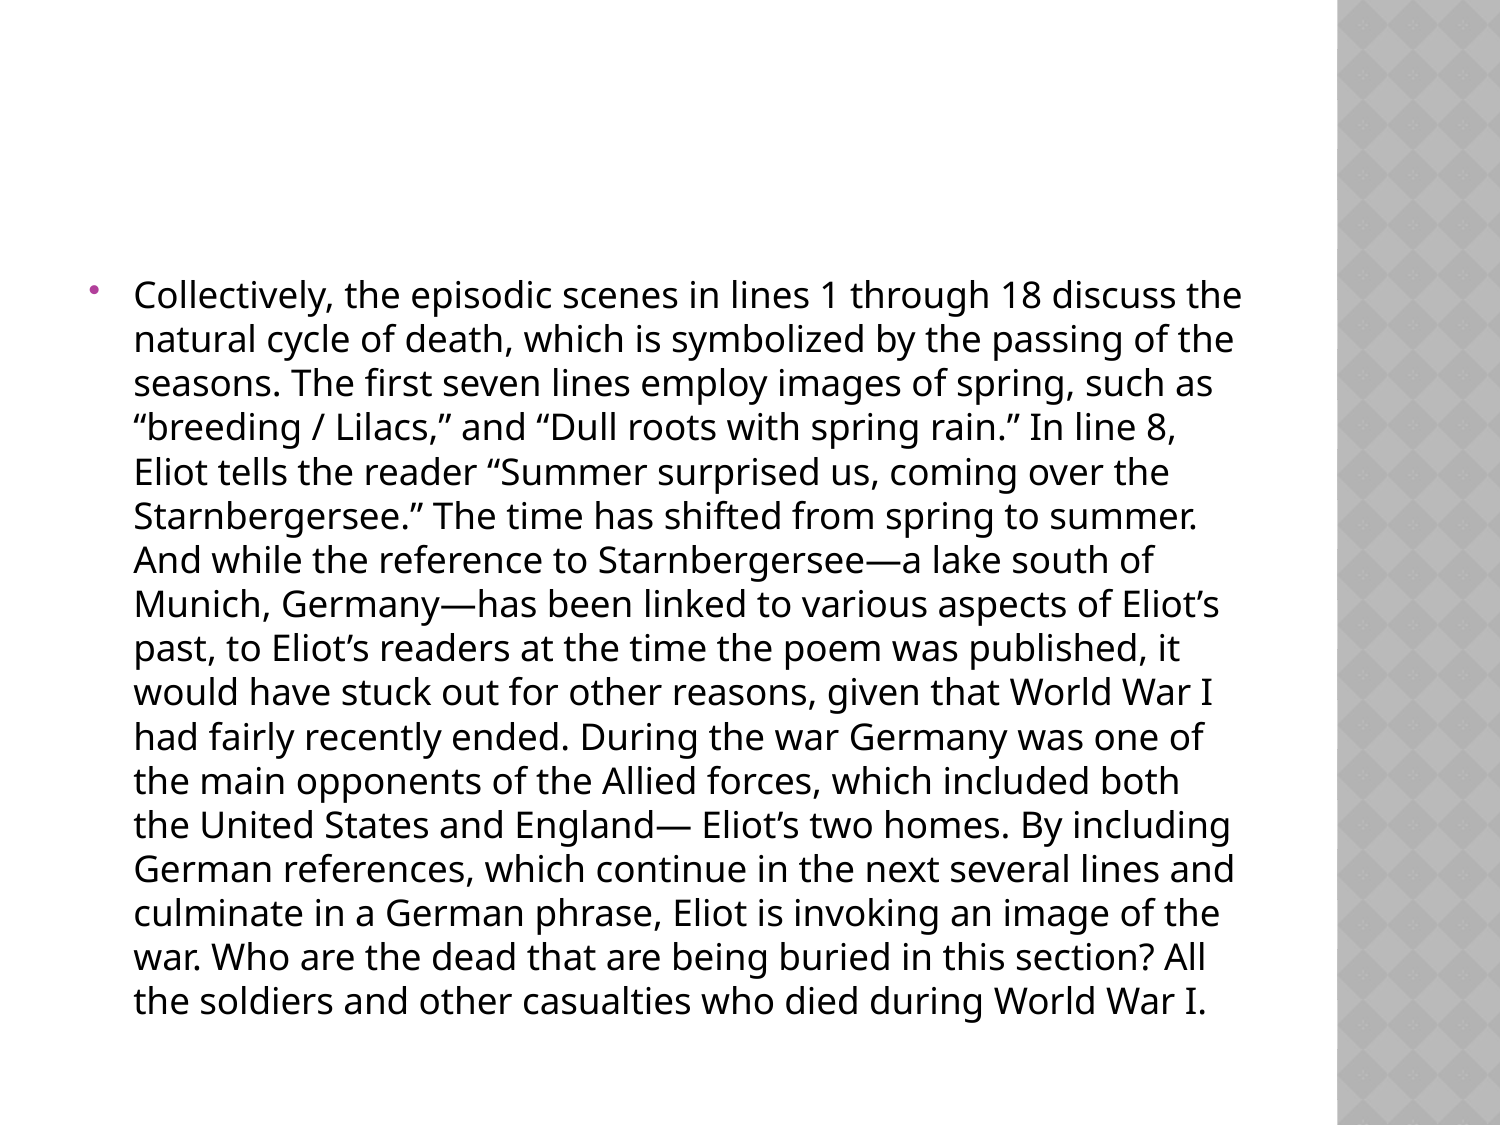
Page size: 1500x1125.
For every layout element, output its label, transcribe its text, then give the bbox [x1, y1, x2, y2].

list Collectively, the episodic scenes in lines 1 through 18 discuss the natural cycle of death, which is symbolized by the passing of the seasons. The first seven lines employ images of spring, such as “breeding / Lilacs,” and “Dull roots with spring rain.” In line 8, Eliot tells the reader “Summer surprised us, coming over the Starnbergersee.” The time has shifted from spring to summer. And while the reference to Starnbergersee—a lake south of Munich, Germany—has been linked to various aspects of Eliot’s past, to Eliot’s readers at the time the poem was published, it would have stuck out for other reasons, given that World War I had fairly recently ended. During the war Germany was one of the main opponents of the Allied forces, which included both the United States and England— Eliot’s two homes. By including German references, which continue in the next several lines and culminate in a German phrase, Eliot is invoking an image of the war. Who are the dead that are being buried in this section? All the soldiers and other casualties who died during World War I. [75, 264, 1263, 1059]
